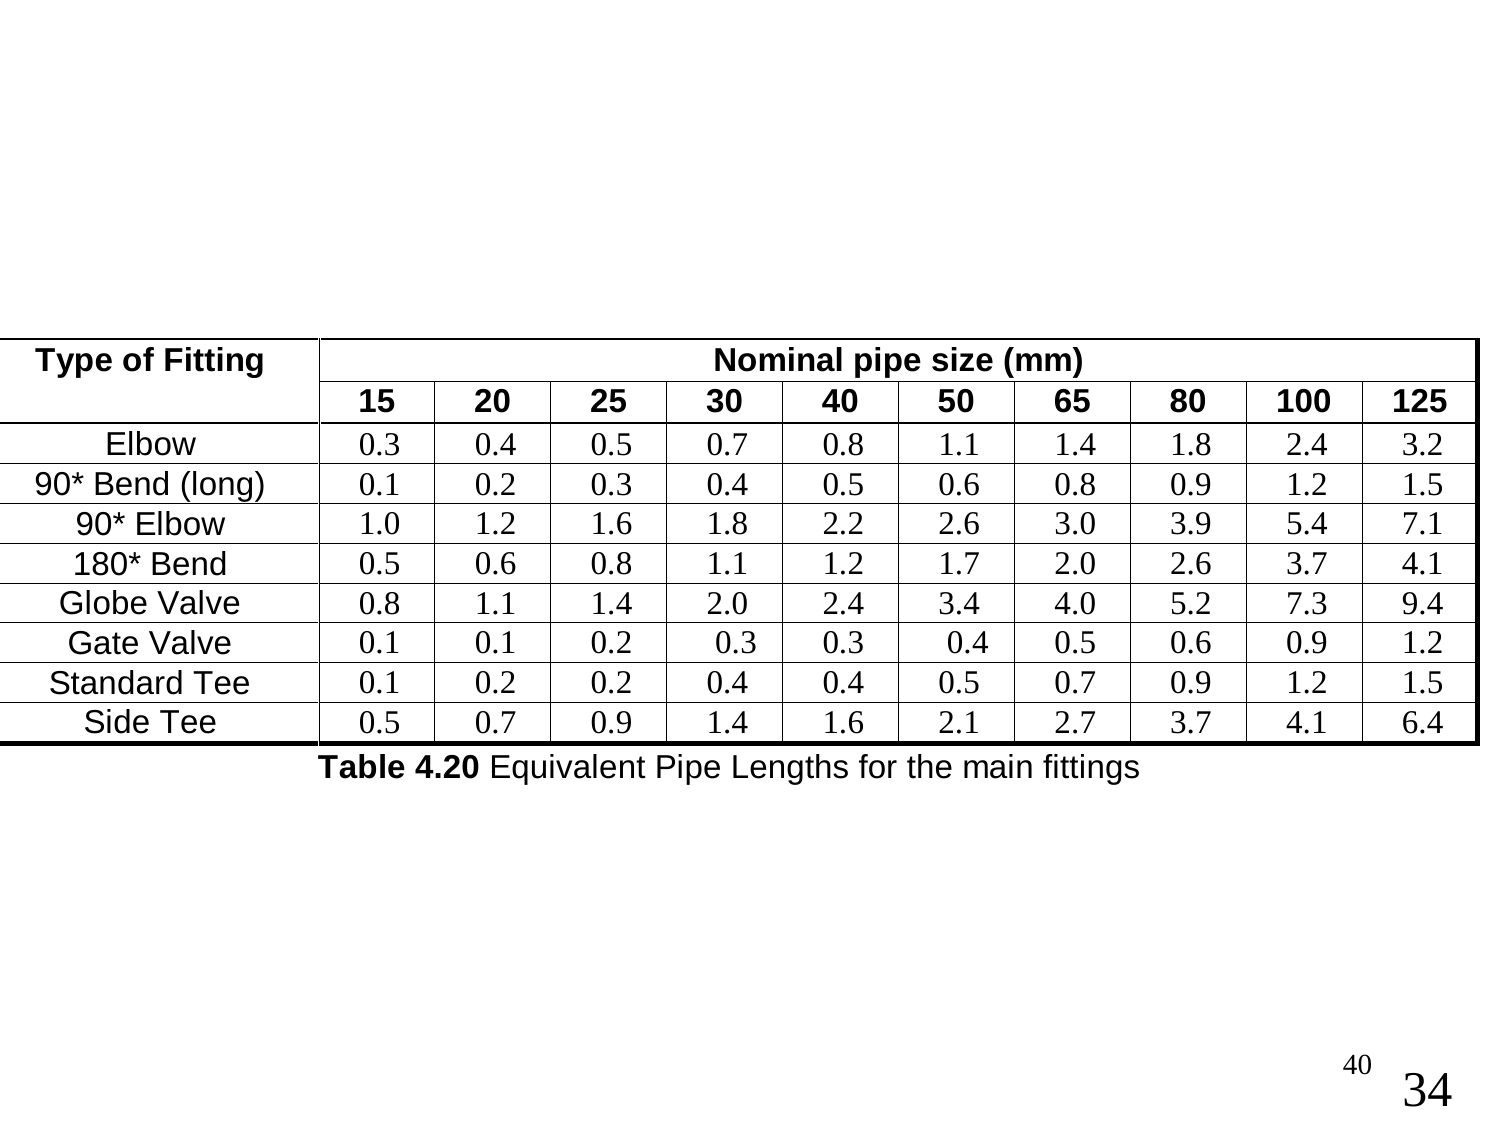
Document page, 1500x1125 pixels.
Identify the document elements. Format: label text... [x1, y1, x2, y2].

slide_number 40 [1074, 1024, 1388, 1101]
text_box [0, 337, 1500, 788]
text_box 34 [1387, 1048, 1500, 1124]
